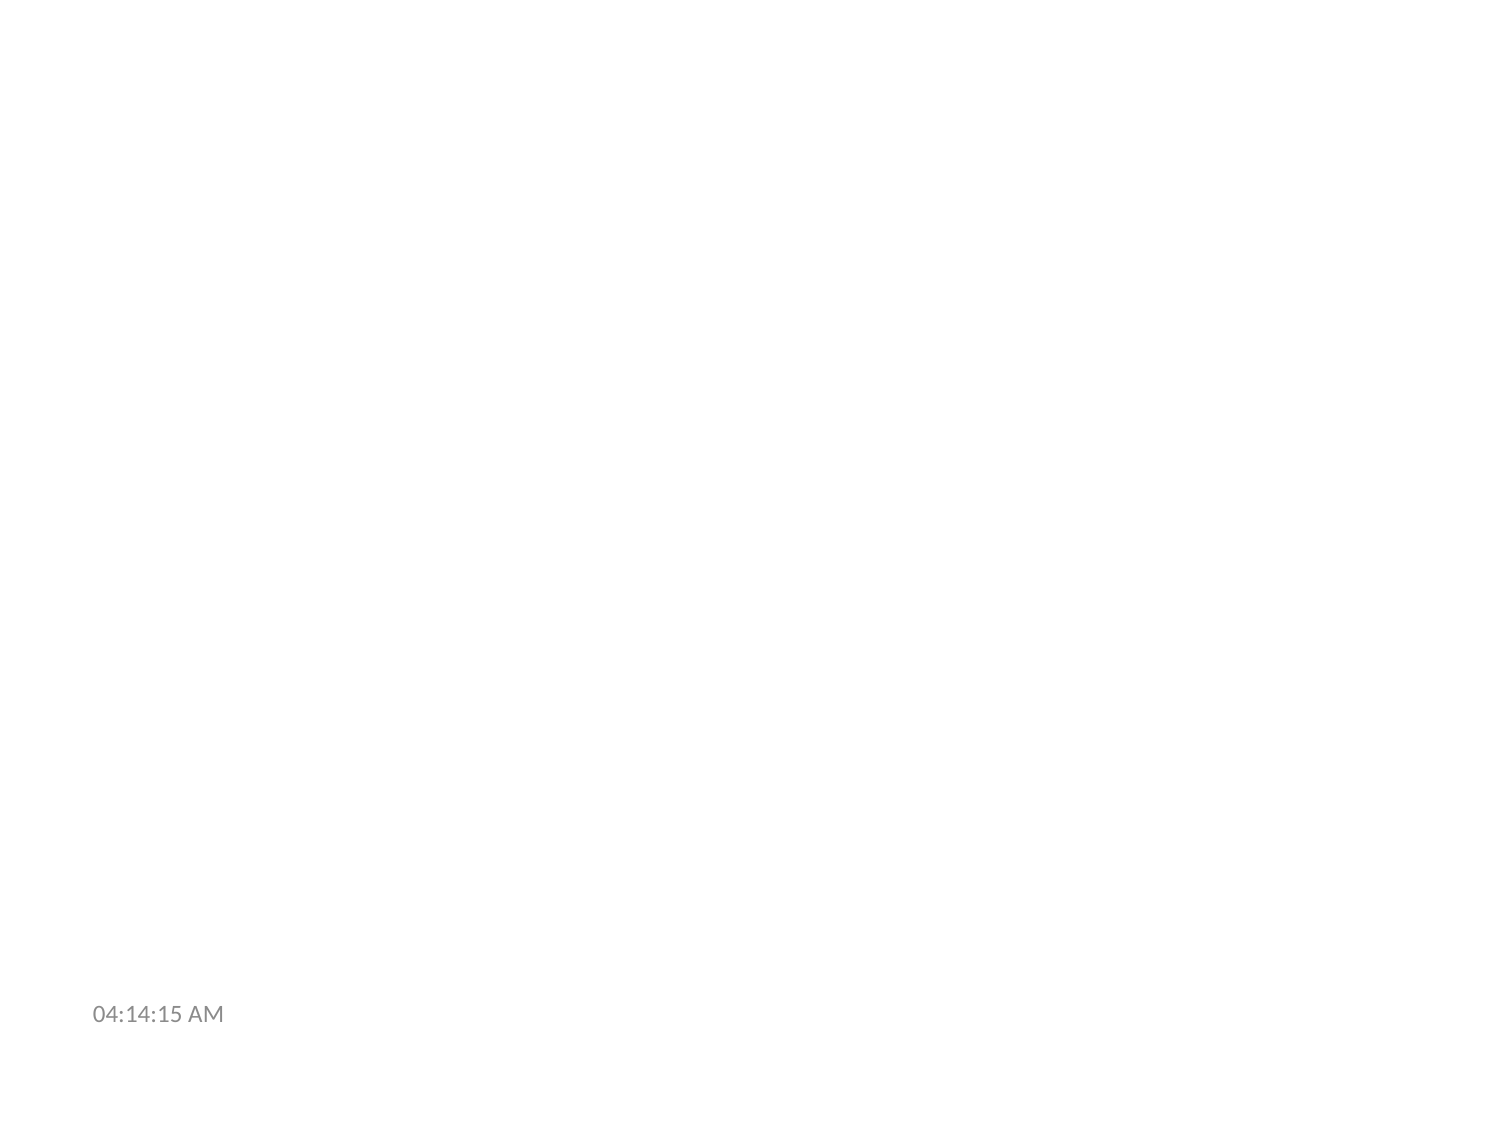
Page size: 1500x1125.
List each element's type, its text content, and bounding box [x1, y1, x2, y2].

text_box 3:35:09 PM [77, 982, 428, 1043]
